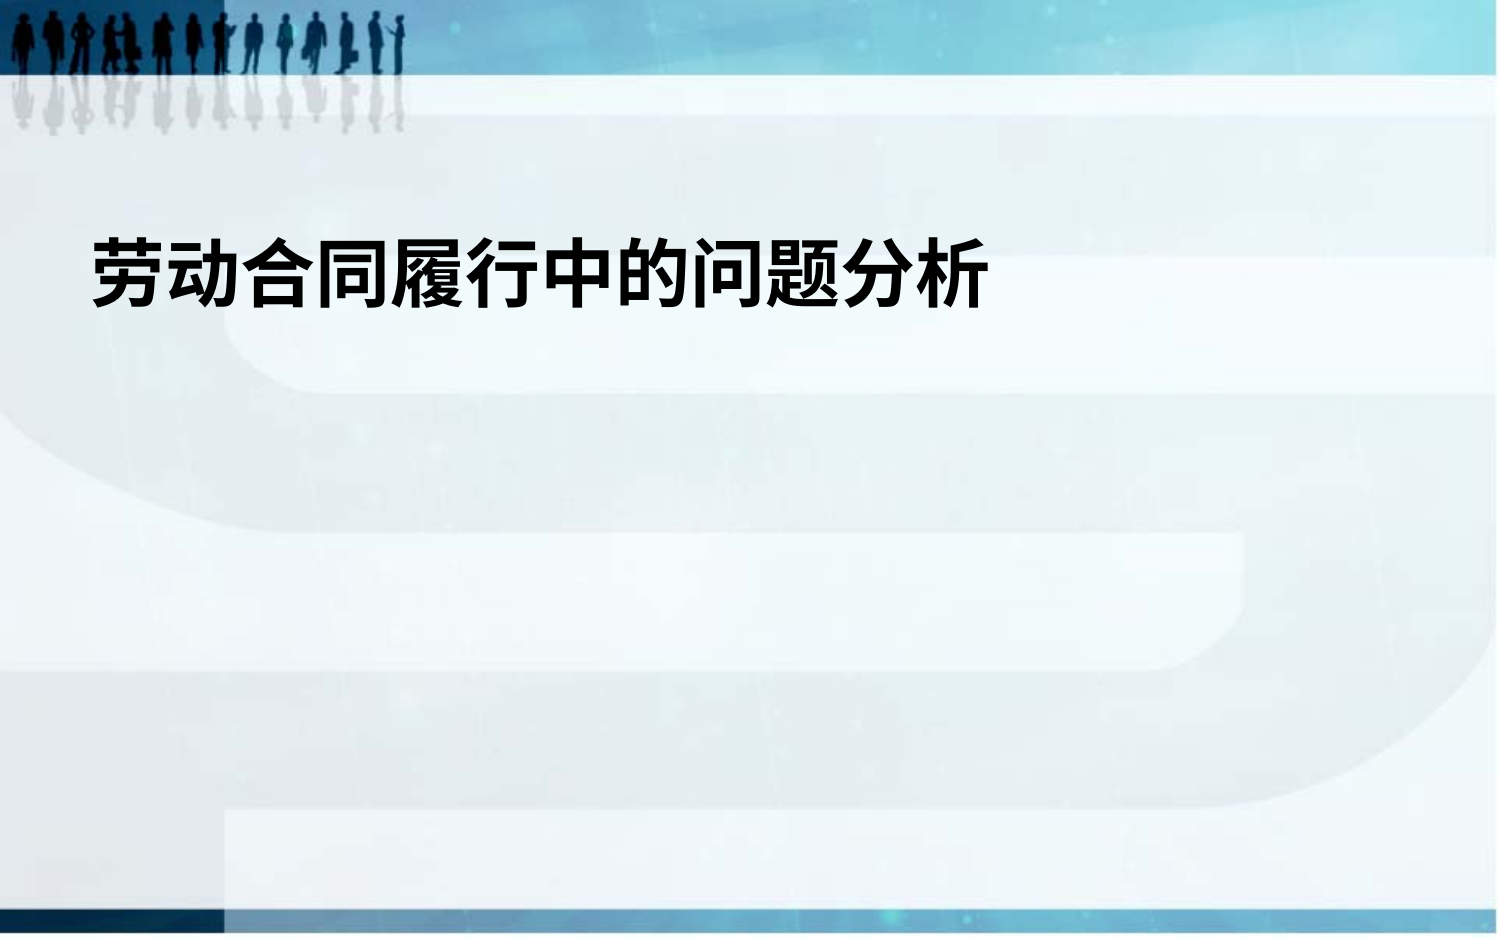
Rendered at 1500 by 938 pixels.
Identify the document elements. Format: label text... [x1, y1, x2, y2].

list 劳动合同履行中的问题分析 [74, 218, 1426, 838]
picture [0, 0, 1500, 938]
